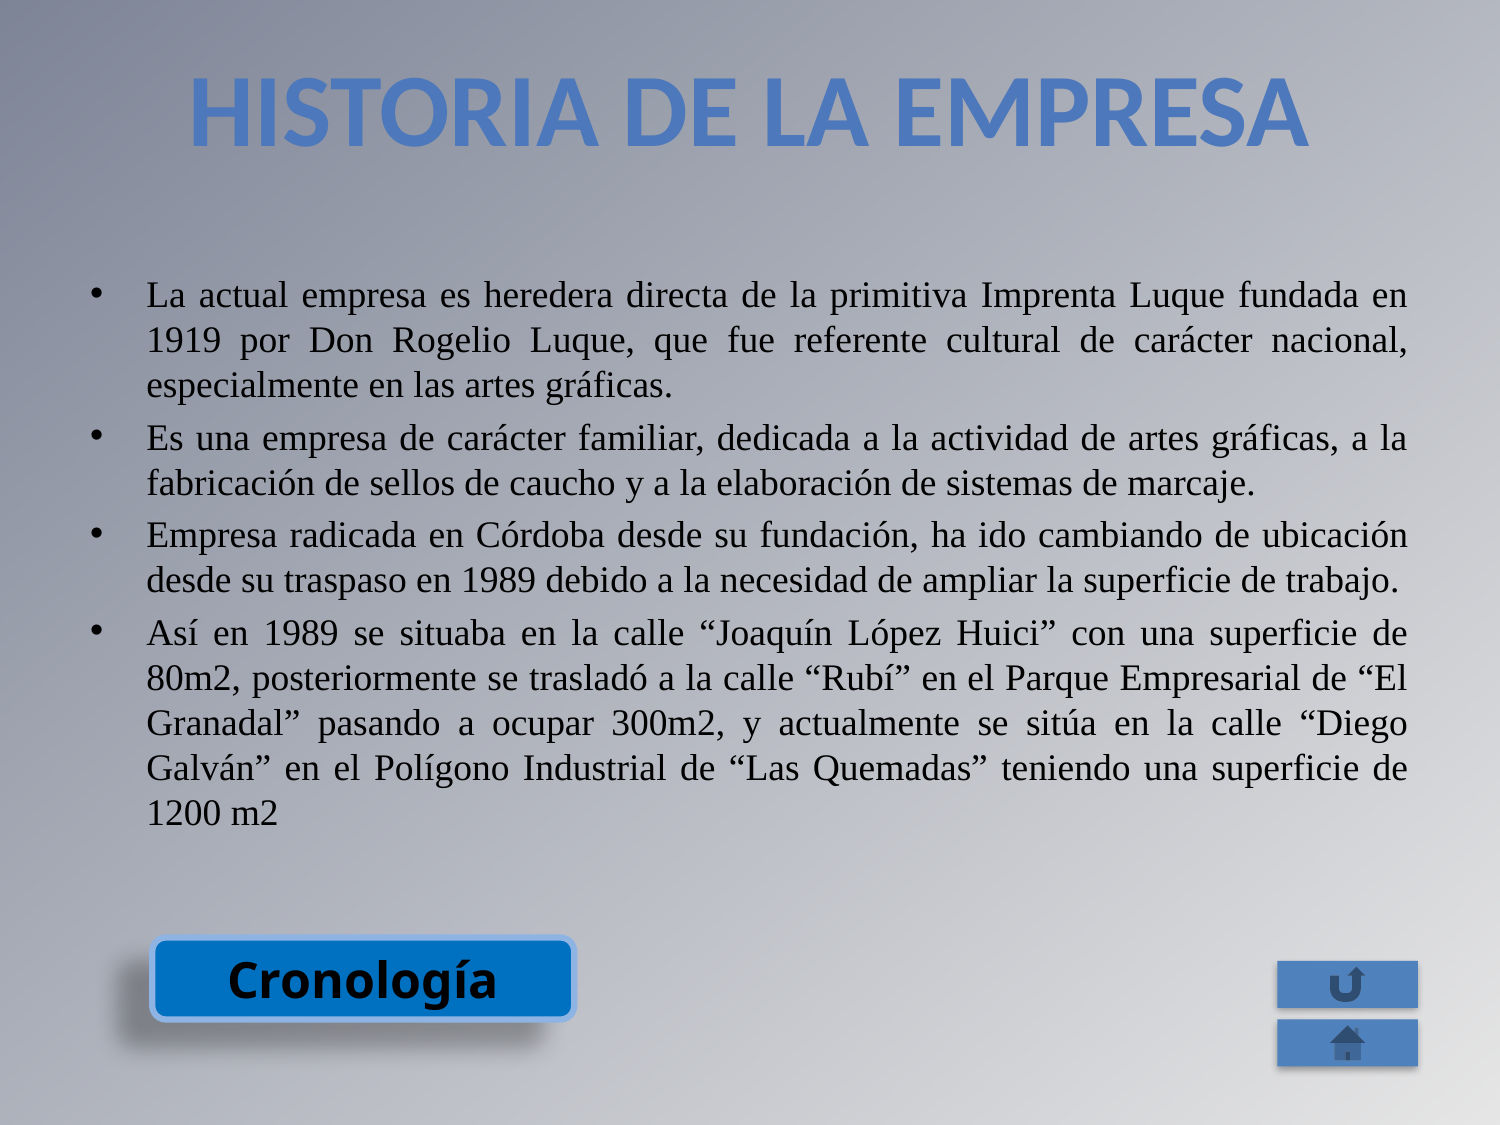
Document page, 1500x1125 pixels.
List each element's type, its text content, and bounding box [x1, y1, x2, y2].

text_box Historia de la Empresa [163, 35, 1336, 175]
text_box [1275, 1017, 1420, 1068]
text_box [1275, 959, 1420, 1010]
list La actual empresa es heredera directa de la primitiva Imprenta Luque fundada en 1919 por Don Rogelio Luque, que fue referente cultural de carácter nacional, especialmente en las artes gráficas. Es una empresa de carácter familiar, dedicada a la actividad de artes gráficas, a la fabricación de sellos de caucho y a la elaboración de sistemas de marcaje. Empresa radicada en Córdoba desde su fundación, ha ido cambiando de ubicación desde su traspaso en 1989 debido a la necesidad de ampliar la superficie de trabajo. Así en 1989 se situaba en la calle “Joaquín López Huici” con una superficie de 80m2, posteriormente se trasladó a la calle “Rubí” en el Parque Empresarial de “El Granadal” pasando a ocupar 300m2, y actualmente se sitúa en la calle “Diego Galván” en el Polígono Industrial de “Las Quemadas” teniendo una superficie de 1200 m2 [75, 262, 1425, 1005]
text_box Cronología [150, 935, 577, 1022]
